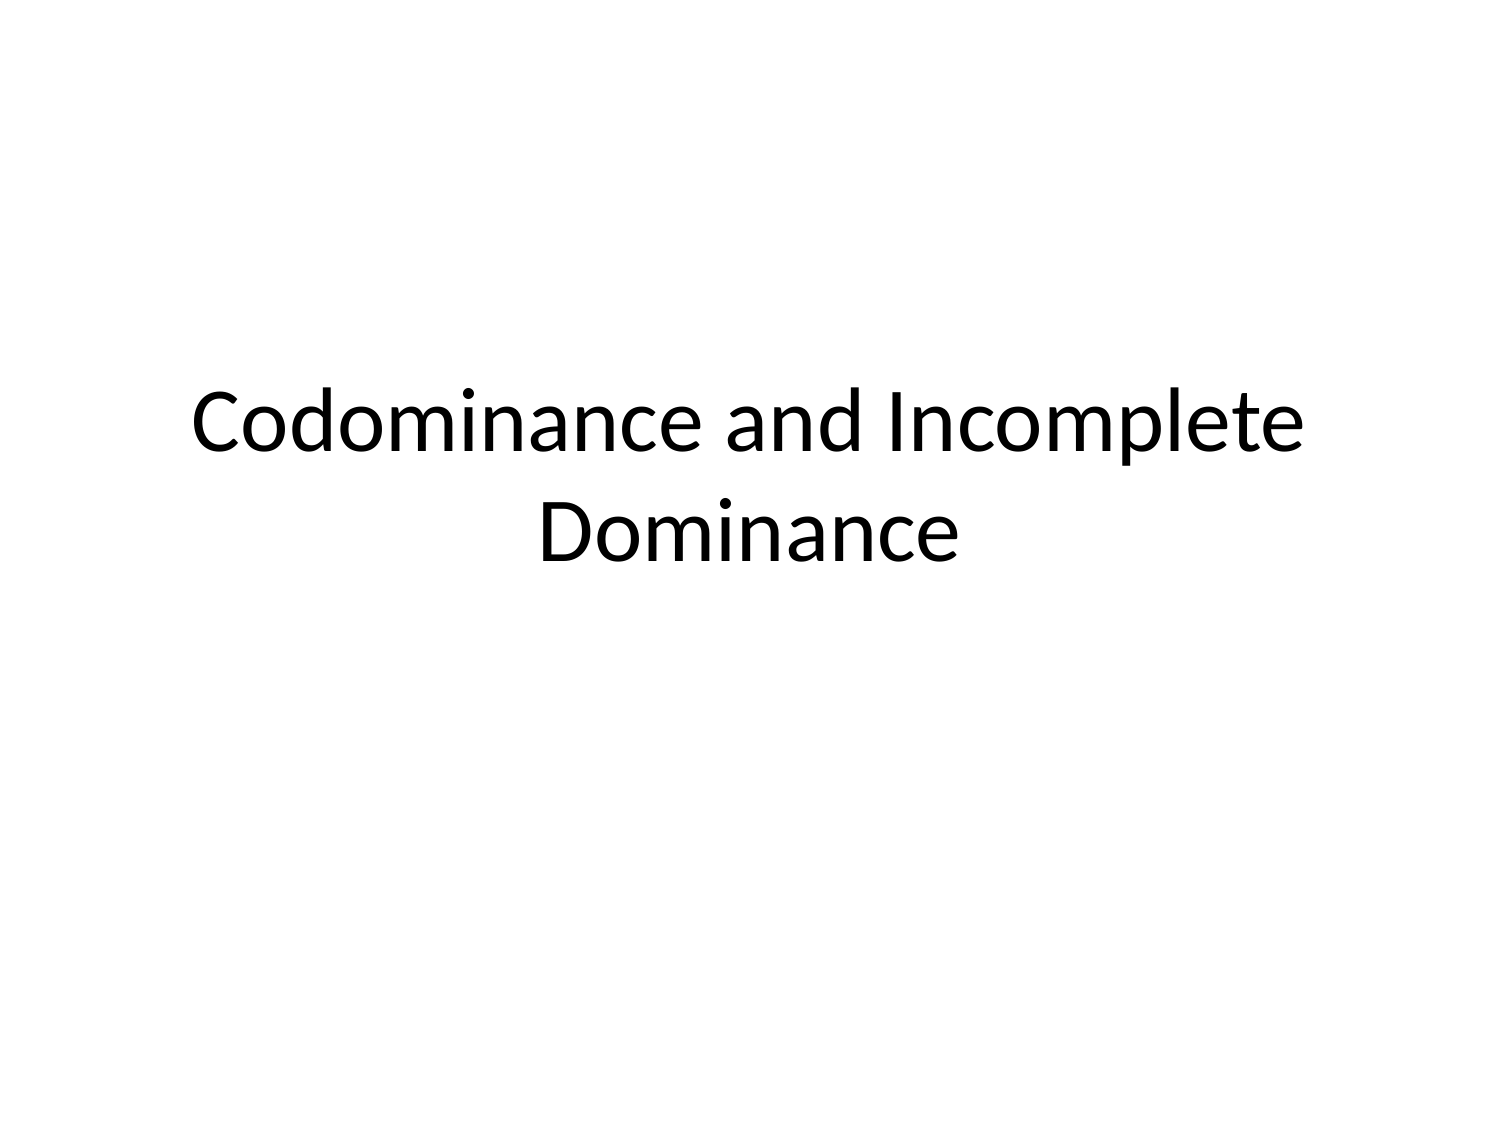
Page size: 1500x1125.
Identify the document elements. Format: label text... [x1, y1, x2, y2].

title Codominance and Incomplete Dominance [112, 349, 1388, 591]
